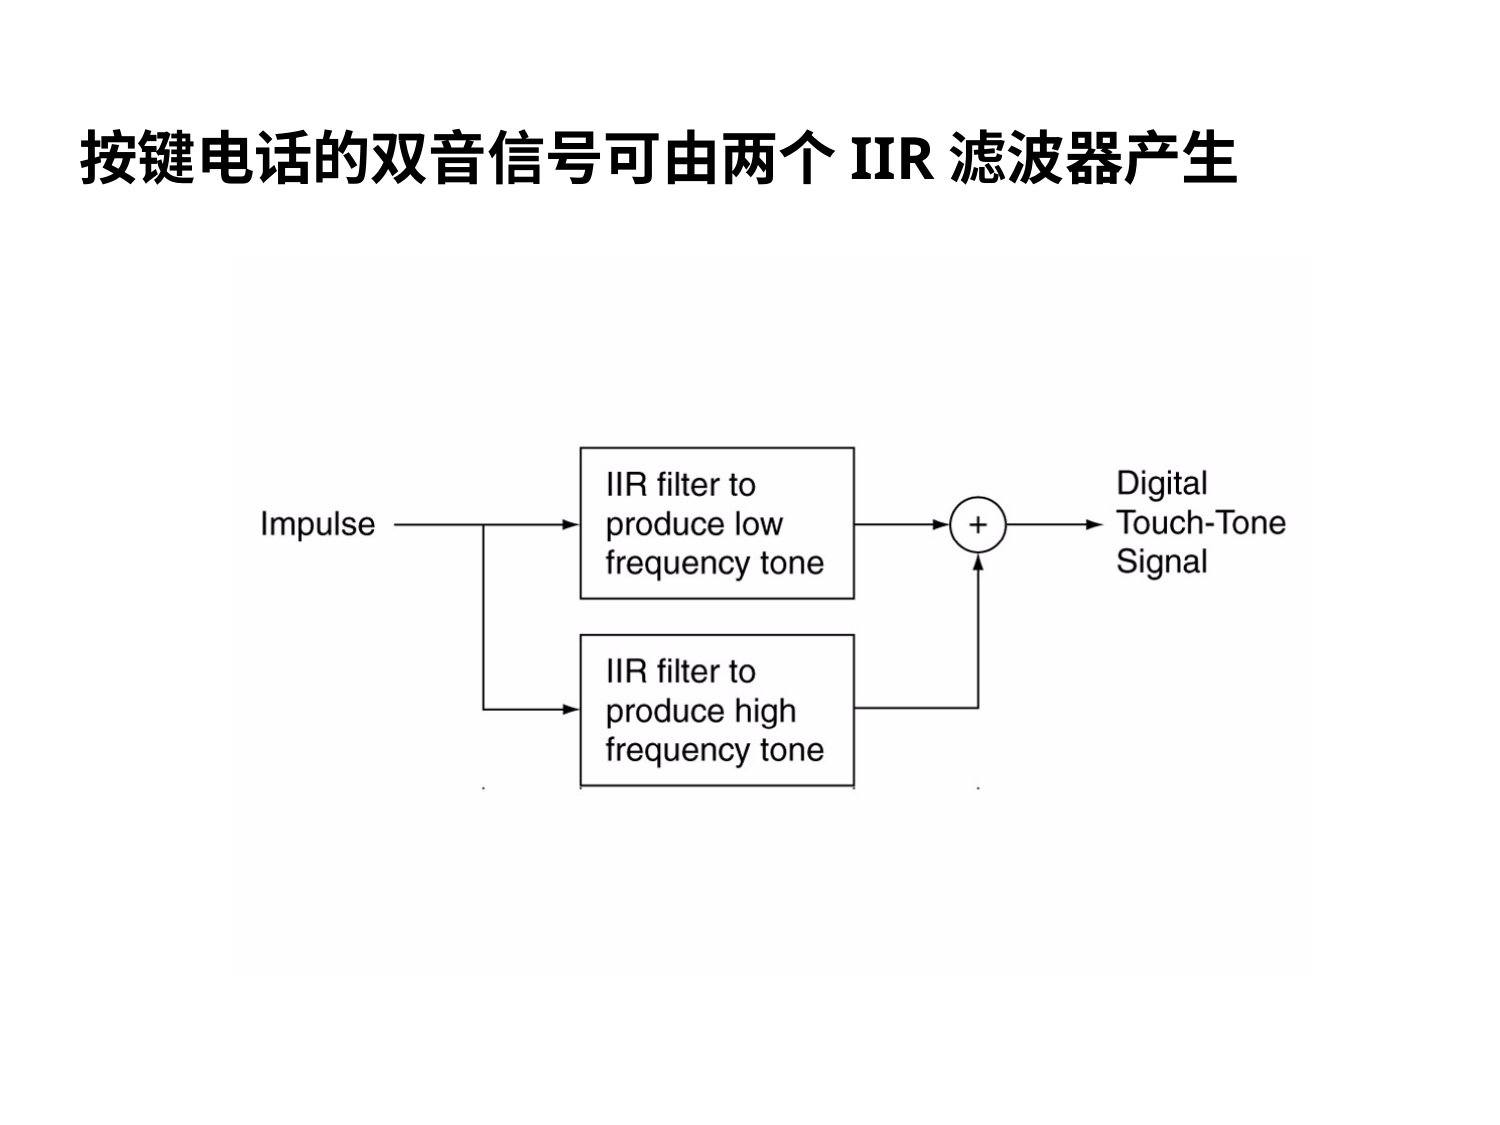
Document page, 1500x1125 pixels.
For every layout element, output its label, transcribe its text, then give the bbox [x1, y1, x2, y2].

text_box 按键电话的双音信号可由两个IIR滤波器产生 [64, 113, 1436, 199]
picture [230, 255, 1315, 978]
